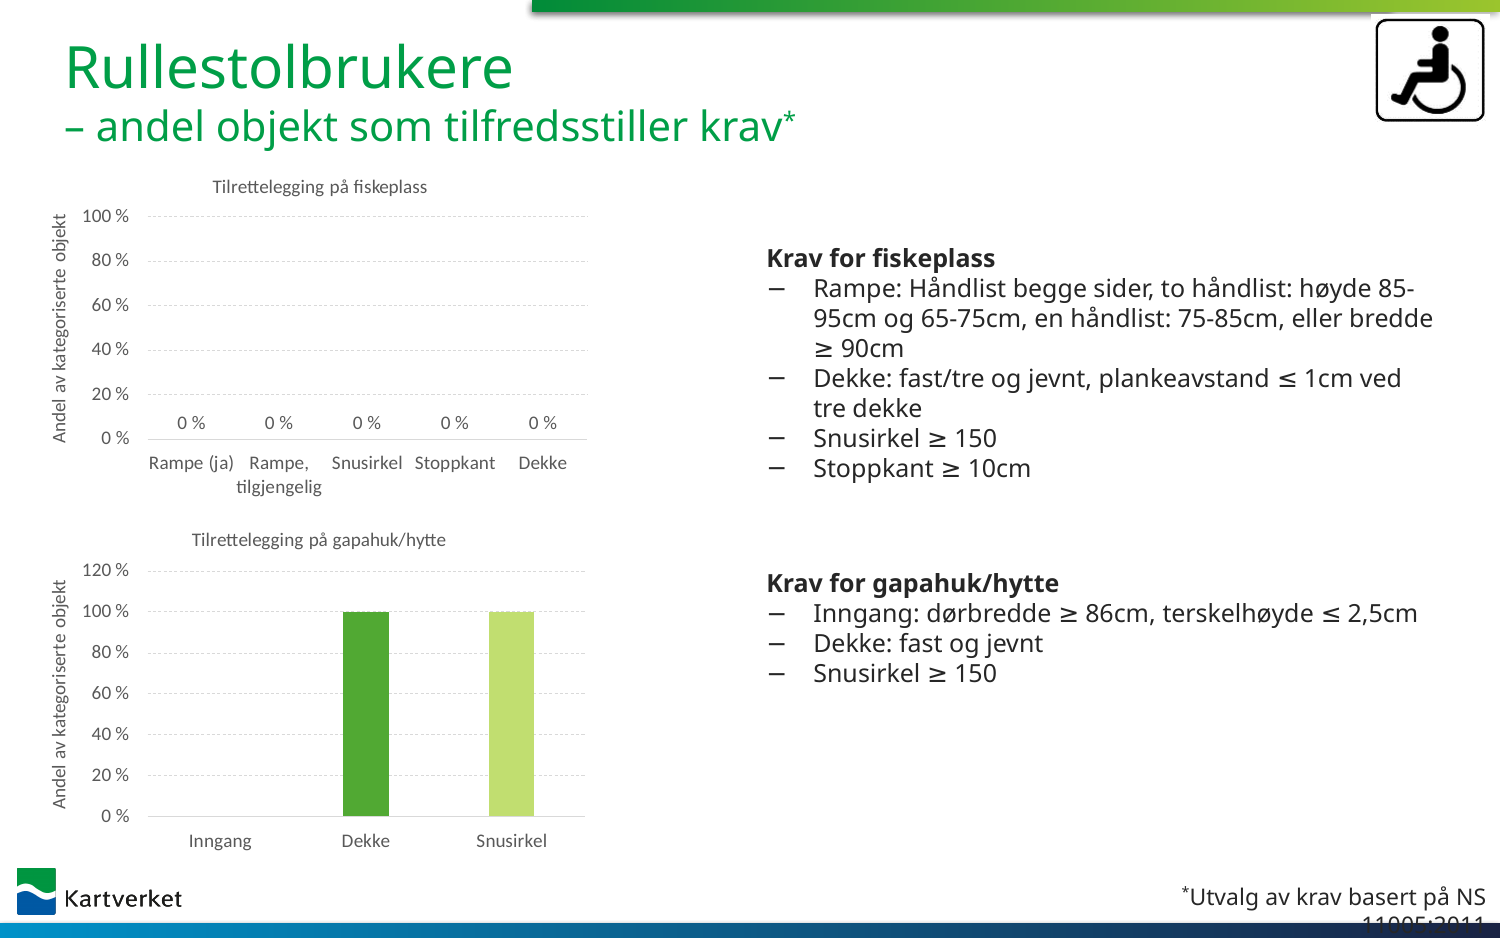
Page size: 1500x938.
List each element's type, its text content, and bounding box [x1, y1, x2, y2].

picture [41, 166, 598, 505]
text_box Rullestolbrukere – andel objekt som tilfredsstiller krav* [49, 29, 1431, 158]
text_box Krav for gapahuk/hytte Inngang: dørbredde ≥ 86cm, terskelhøyde ≤ 2,5cm Dekke: fast og jevnt Snusirkel ≥ 150 [751, 560, 1452, 695]
picture [1371, 13, 1491, 127]
text_box *Utvalg av krav basert på NS 11005:2011 [1068, 873, 1500, 938]
picture [41, 520, 596, 859]
text_box Krav for fiskeplass Rampe: Håndlist begge sider, to håndlist: høyde 85-95cm og 65-75cm, en håndlist: 75-85cm, eller bredde ≥ 90cm Dekke: fast/tre og jevnt, plankeavstand ≤ 1cm ved tre dekke Snusirkel ≥ 150 Stoppkant ≥ 10cm [751, 235, 1452, 490]
